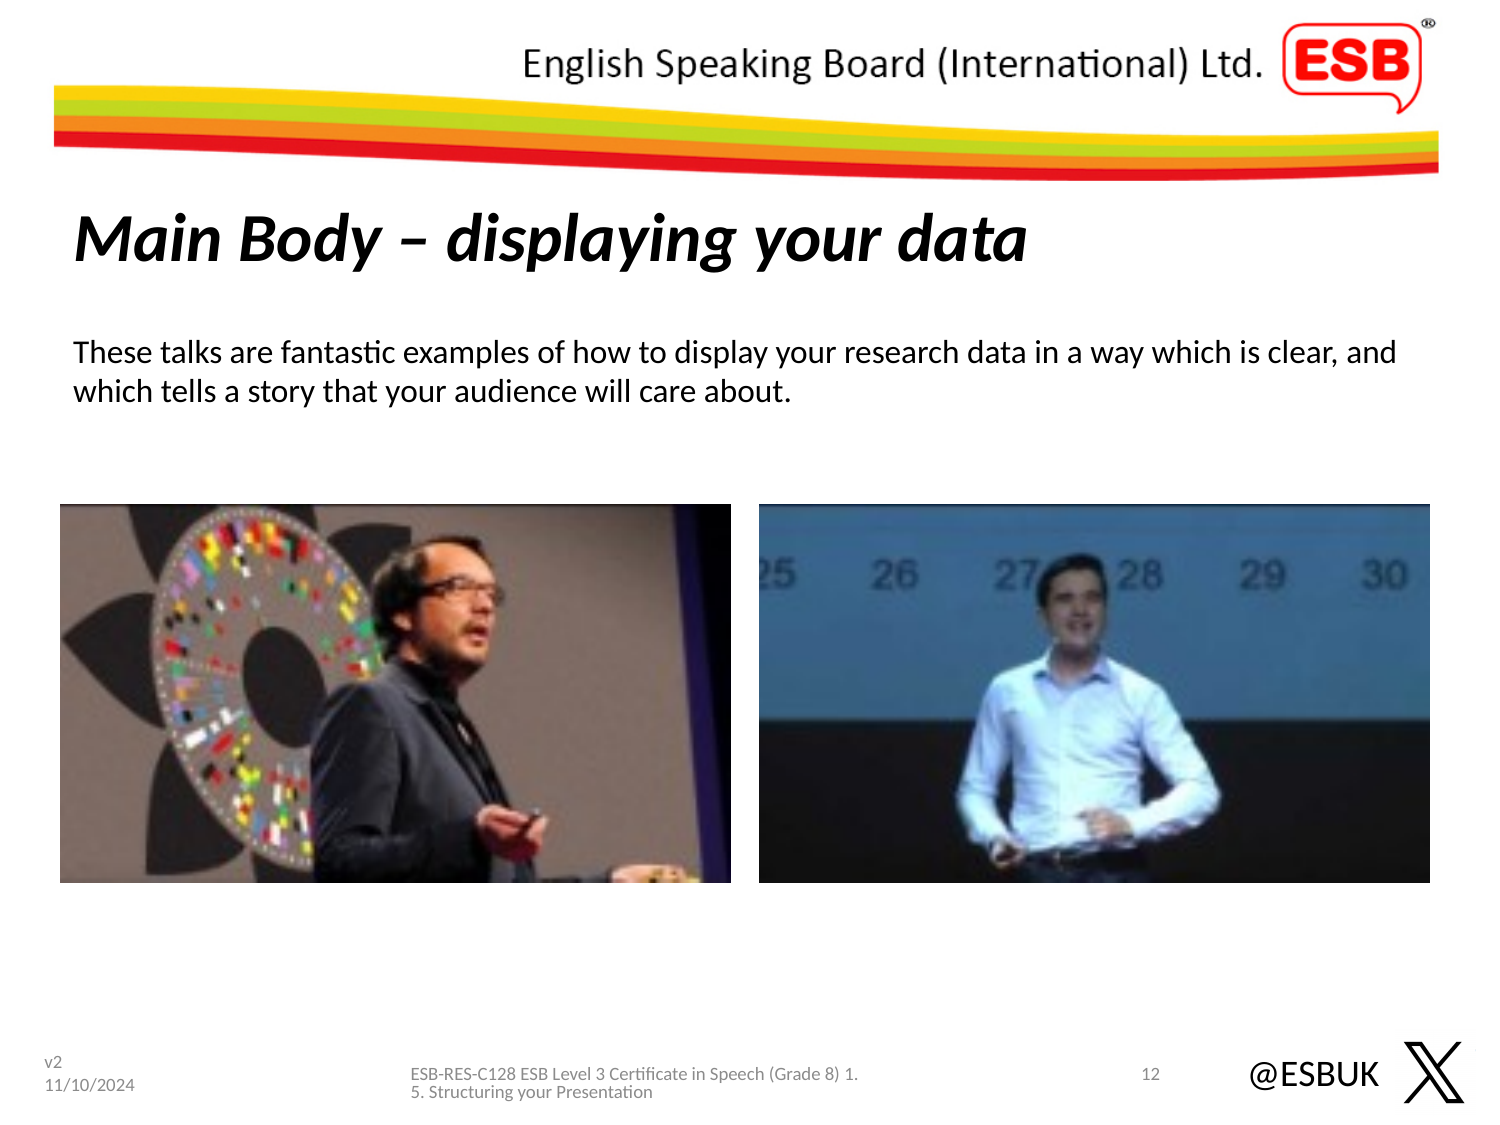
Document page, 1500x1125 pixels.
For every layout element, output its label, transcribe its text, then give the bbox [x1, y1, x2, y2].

footer ESB-RES-C128 ESB Level 3 Certificate in Speech (Grade 8) 1.5. Structuring your Presentation [395, 1042, 874, 1103]
text_box These talks are fantastic examples of how to display your research data in a way which is clear, and which tells a story that your audience will care about. [58, 322, 1431, 417]
picture [0, 0, 1500, 189]
title Main Body – displaying your data [58, 185, 1353, 293]
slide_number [29, 1042, 160, 1103]
picture [1395, 1029, 1476, 1116]
slide_number 16 [930, 1042, 1176, 1103]
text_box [758, 503, 1431, 884]
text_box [59, 503, 732, 884]
